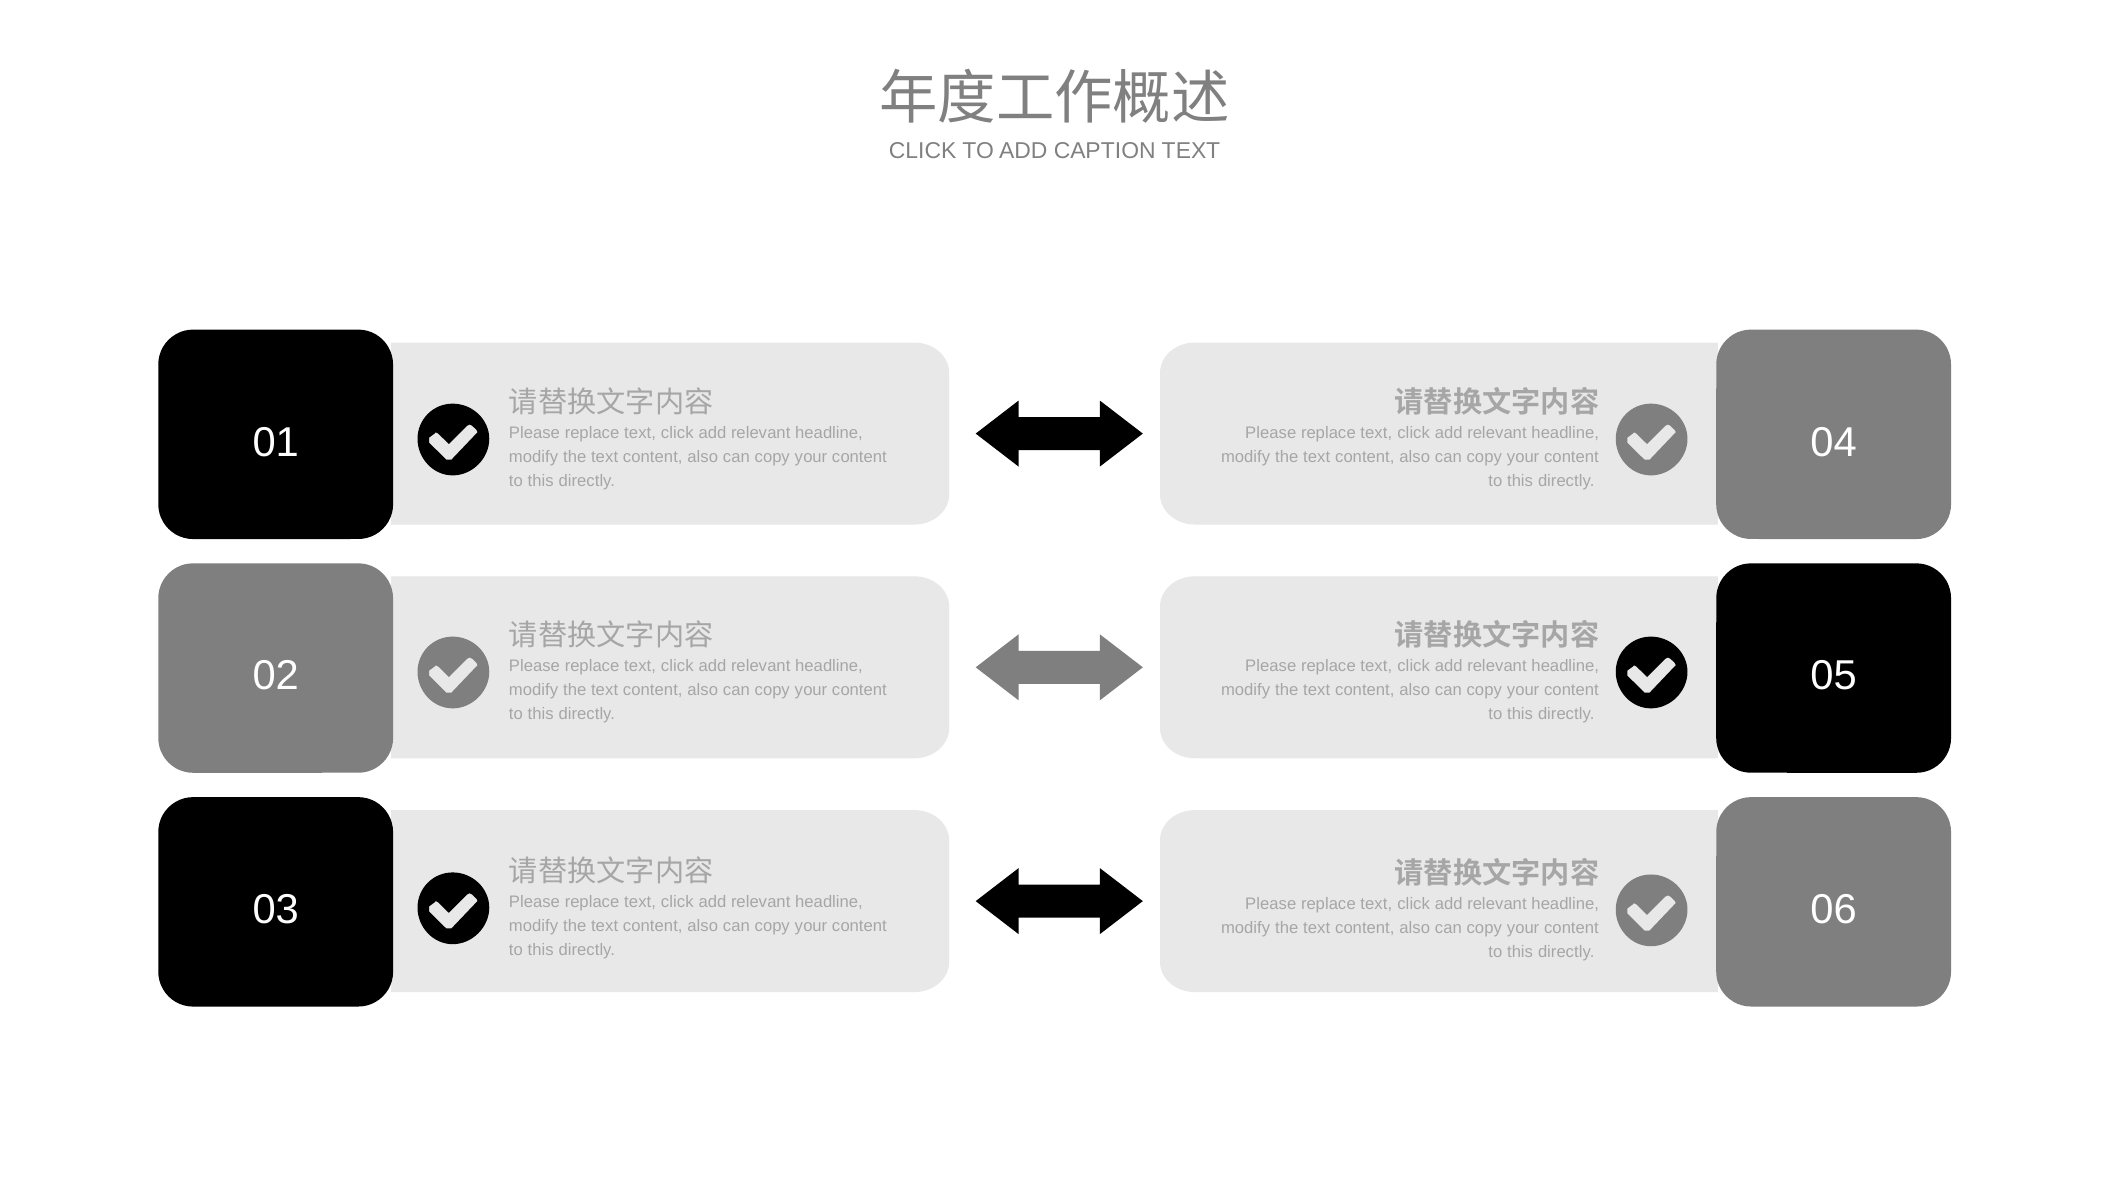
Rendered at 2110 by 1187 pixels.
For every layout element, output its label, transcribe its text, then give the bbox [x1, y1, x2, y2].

text_box [974, 865, 1145, 937]
text_box [1615, 403, 1688, 476]
text_box 03 [157, 796, 395, 1008]
text_box [1615, 636, 1688, 709]
text_box [417, 636, 490, 709]
text_box [417, 403, 490, 476]
text_box 请替换文字内容 Please replace text, click add relevant headline, modify the text content, also can copy your content to this directly. [508, 609, 897, 723]
text_box [974, 398, 1145, 469]
text_box [390, 341, 951, 526]
text_box [417, 872, 490, 945]
text_box 02 [157, 562, 395, 774]
text_box 请替换文字内容 Please replace text, click add relevant headline, modify the text content, also can copy your content to this directly. [1211, 609, 1600, 723]
text_box 05 [1715, 562, 1953, 774]
text_box [1615, 874, 1688, 947]
text_box [390, 809, 951, 994]
text_box 01 [157, 328, 395, 541]
text_box [1158, 341, 1720, 526]
text_box [1158, 575, 1720, 760]
text_box [1158, 809, 1720, 994]
text_box 06 [1715, 796, 1953, 1008]
text_box CLICK TO ADD CAPTION TEXT [865, 135, 1245, 163]
text_box 请替换文字内容 Please replace text, click add relevant headline, modify the text content, also can copy your content to this directly. [508, 376, 897, 490]
text_box 请替换文字内容 Please replace text, click add relevant headline, modify the text content, also can copy your content to this directly. [1211, 376, 1600, 490]
text_box [390, 575, 951, 760]
text_box 请替换文字内容 Please replace text, click add relevant headline, modify the text content, also can copy your content to this directly. [1211, 847, 1600, 961]
text_box 年度工作概述 [865, 60, 1245, 131]
text_box [974, 632, 1145, 703]
text_box 04 [1715, 328, 1953, 541]
text_box 请替换文字内容 Please replace text, click add relevant headline, modify the text content, also can copy your content to this directly. [508, 844, 897, 959]
